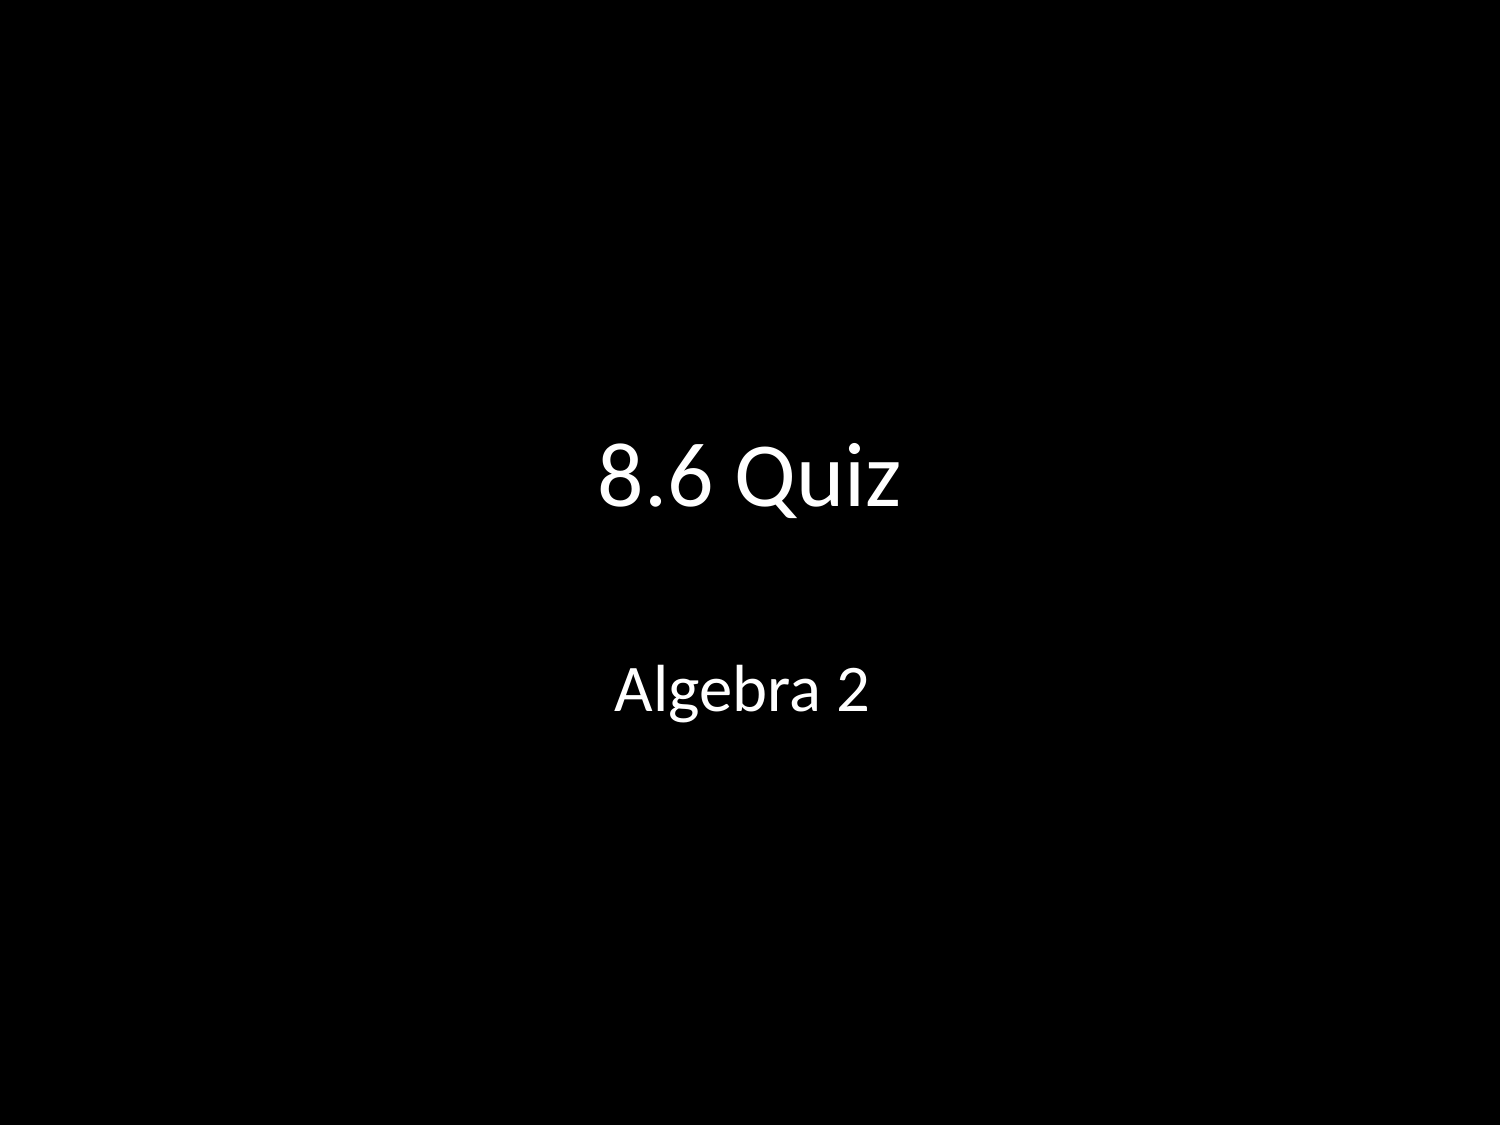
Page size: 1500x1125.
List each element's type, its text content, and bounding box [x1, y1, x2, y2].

title 8.6 Quiz [112, 349, 1388, 591]
subtitle Algebra 2 [225, 637, 1275, 925]
